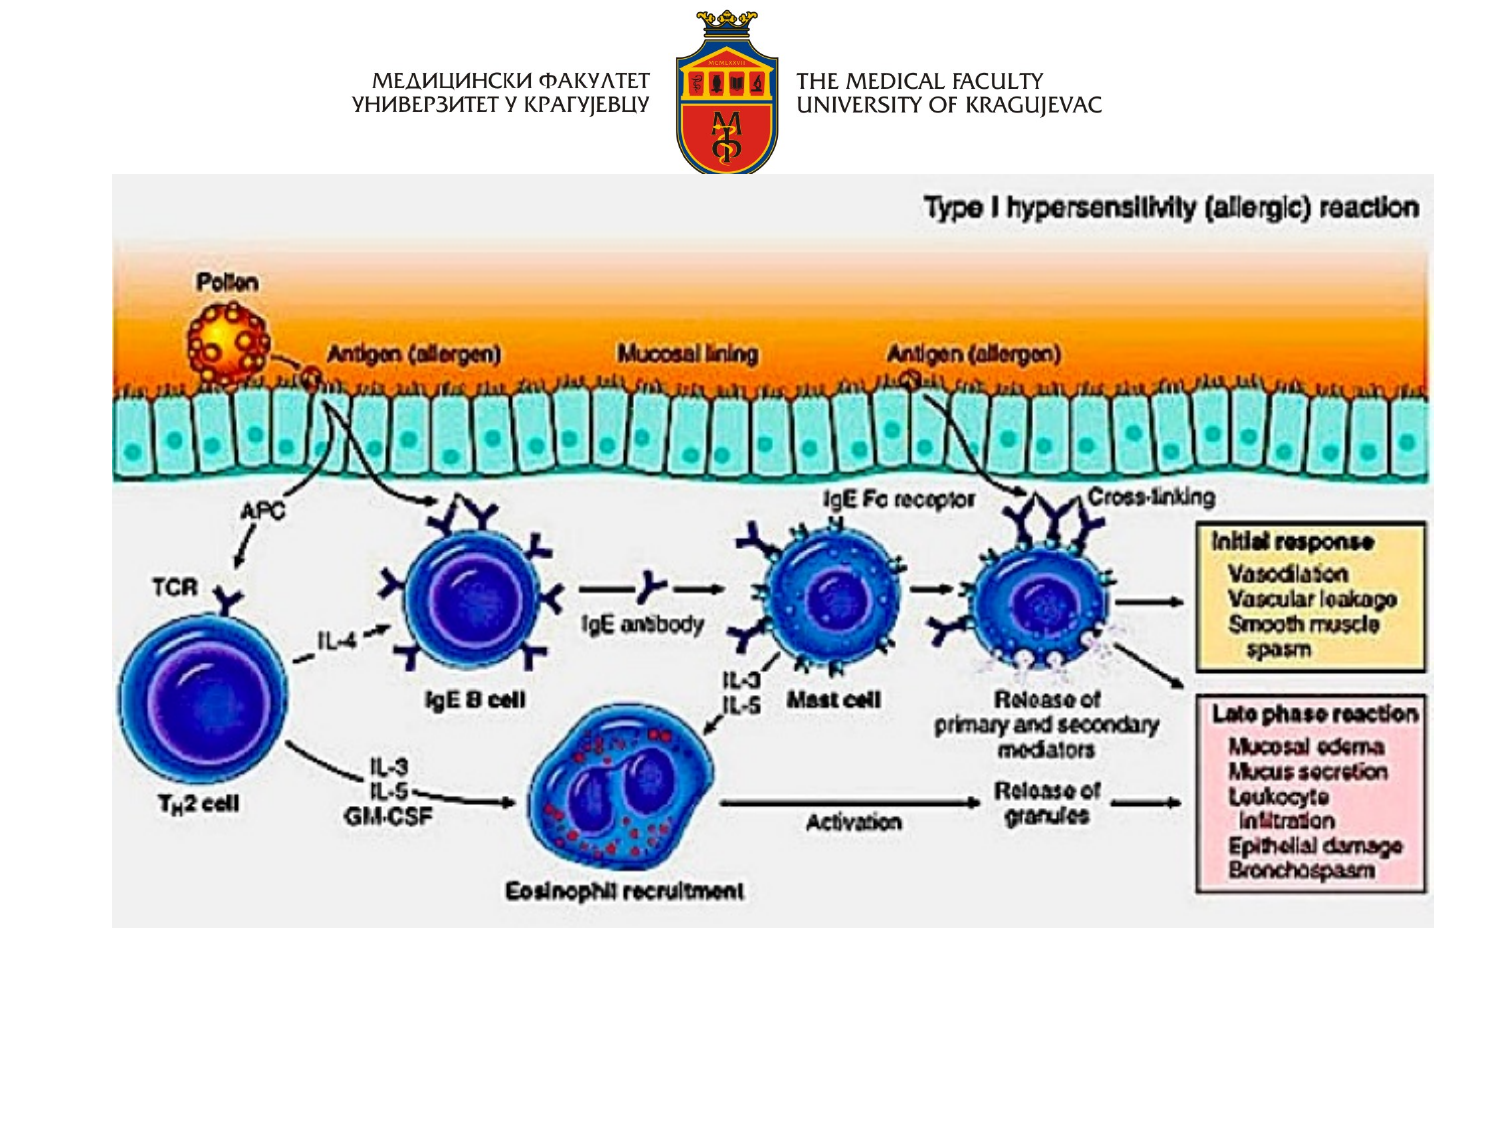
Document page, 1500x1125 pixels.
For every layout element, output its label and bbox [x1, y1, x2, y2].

picture [112, 0, 1434, 929]
